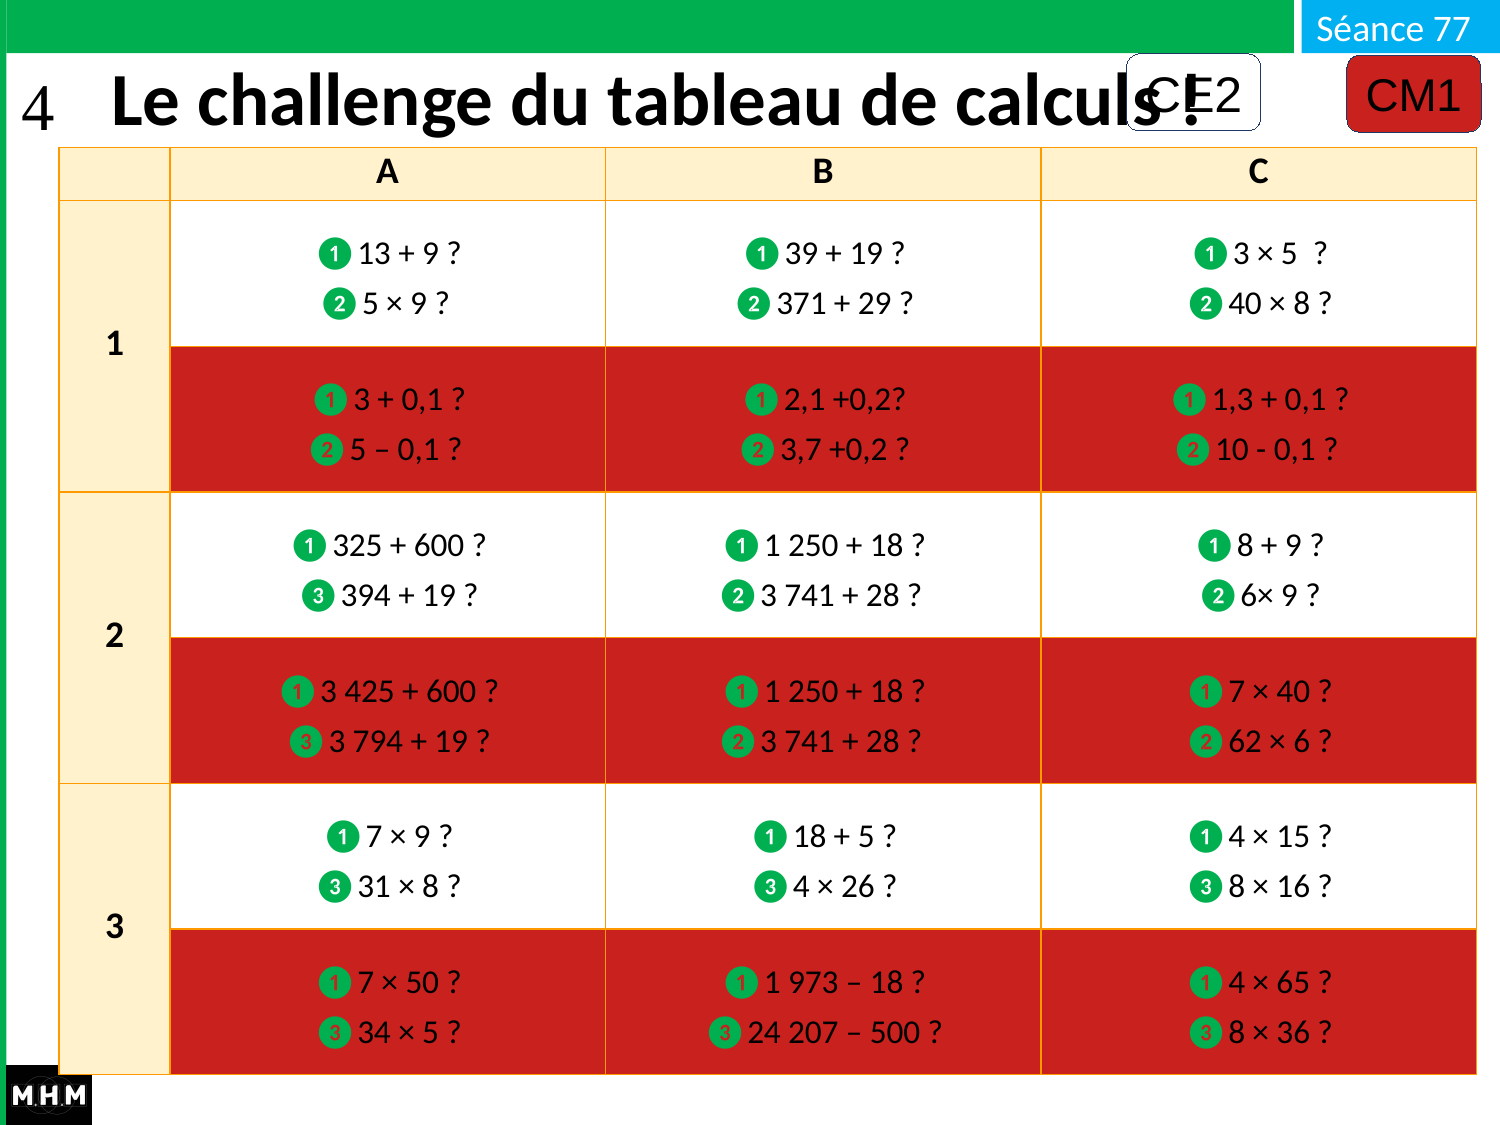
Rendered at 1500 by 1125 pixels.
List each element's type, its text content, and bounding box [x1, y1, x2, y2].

table_cell ❶8 + 9 ? ❷6× 9 ? [1042, 493, 1476, 637]
table_header C [1042, 148, 1476, 200]
table_cell ❶39 + 19 ? ❷371 + 29 ? [606, 201, 1040, 346]
table_cell ❶18 + 5 ? ❸4 × 26 ? [606, 784, 1040, 928]
table_cell ❶7 × 9 ? ❸31 × 8 ? [171, 784, 605, 928]
text_box CE2 [1126, 53, 1261, 131]
table_cell ❶13 + 9 ? ❷5 × 9 ? [171, 201, 605, 346]
table_cell ❶1 250 + 18 ? ❷3 741 + 28 ? [606, 493, 1040, 637]
table_header [60, 148, 169, 200]
table_cell ❶1 250 + 18 ? ❷3 741 + 28 ? [606, 638, 1040, 783]
picture [6, 1065, 92, 1125]
table_cell ❶1 973 – 18 ? ❸24 207 – 500 ? [606, 930, 1040, 1074]
table_cell ❶4 × 65 ? ❸8 × 36 ? [1042, 930, 1476, 1074]
table_cell ❶7 × 40 ? ❷62 × 6 ? [1042, 638, 1476, 783]
table_cell ❶1,3 + 0,1 ? ❷10 - 0,1 ? [1042, 347, 1476, 491]
table_cell 2 [60, 493, 169, 783]
table_cell 1 [60, 201, 169, 491]
table_header A [171, 148, 605, 200]
table_cell ❶3 + 0,1 ? ❷5 – 0,1 ? [171, 347, 605, 491]
table_cell ❶4 × 15 ? ❸8 × 16 ? [1042, 784, 1476, 928]
title Le challenge du tableau de calculs ! [96, 60, 1391, 147]
table_cell ❶325 + 600 ? ❸394 + 19 ? [171, 493, 605, 637]
table_cell ❶2,1 +0,2? ❷3,7 +0,2 ? [606, 347, 1040, 491]
table_cell ❶3 × 5 ? ❷40 × 8 ? [1042, 201, 1476, 346]
table_cell 3 [60, 784, 169, 1074]
text_box CM1 [1346, 55, 1482, 133]
table_cell ❶3 425 + 600 ? ❸3 794 + 19 ? [171, 638, 605, 783]
table_header B [606, 148, 1040, 200]
table_cell ❶7 × 50 ? ❸34 × 5 ? [171, 930, 605, 1074]
